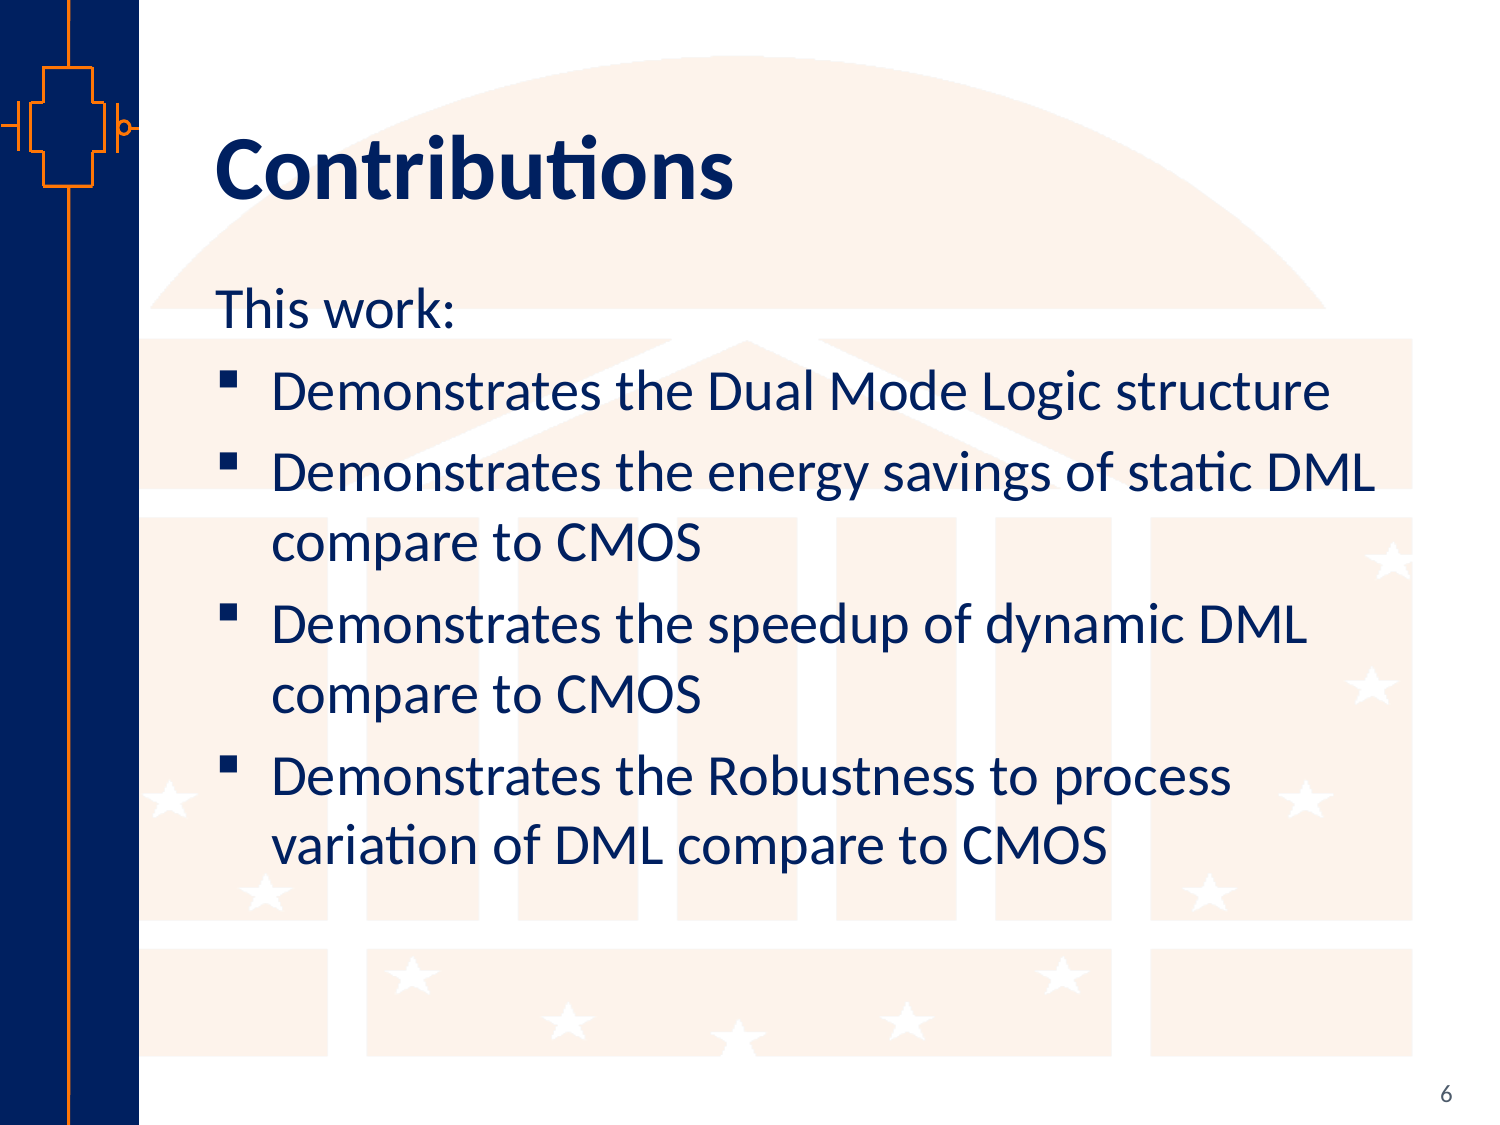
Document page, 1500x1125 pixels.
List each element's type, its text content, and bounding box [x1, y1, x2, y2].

title Contributions [200, 37, 1388, 225]
slide_number 6 [1425, 1062, 1488, 1123]
list This work: Demonstrates the Dual Mode Logic structure Demonstrates the energy savings of static DML compare to CMOS Demonstrates the speedup of dynamic DML compare to CMOS Demonstrates the Robustness to process variation of DML compare to CMOS [200, 262, 1425, 988]
